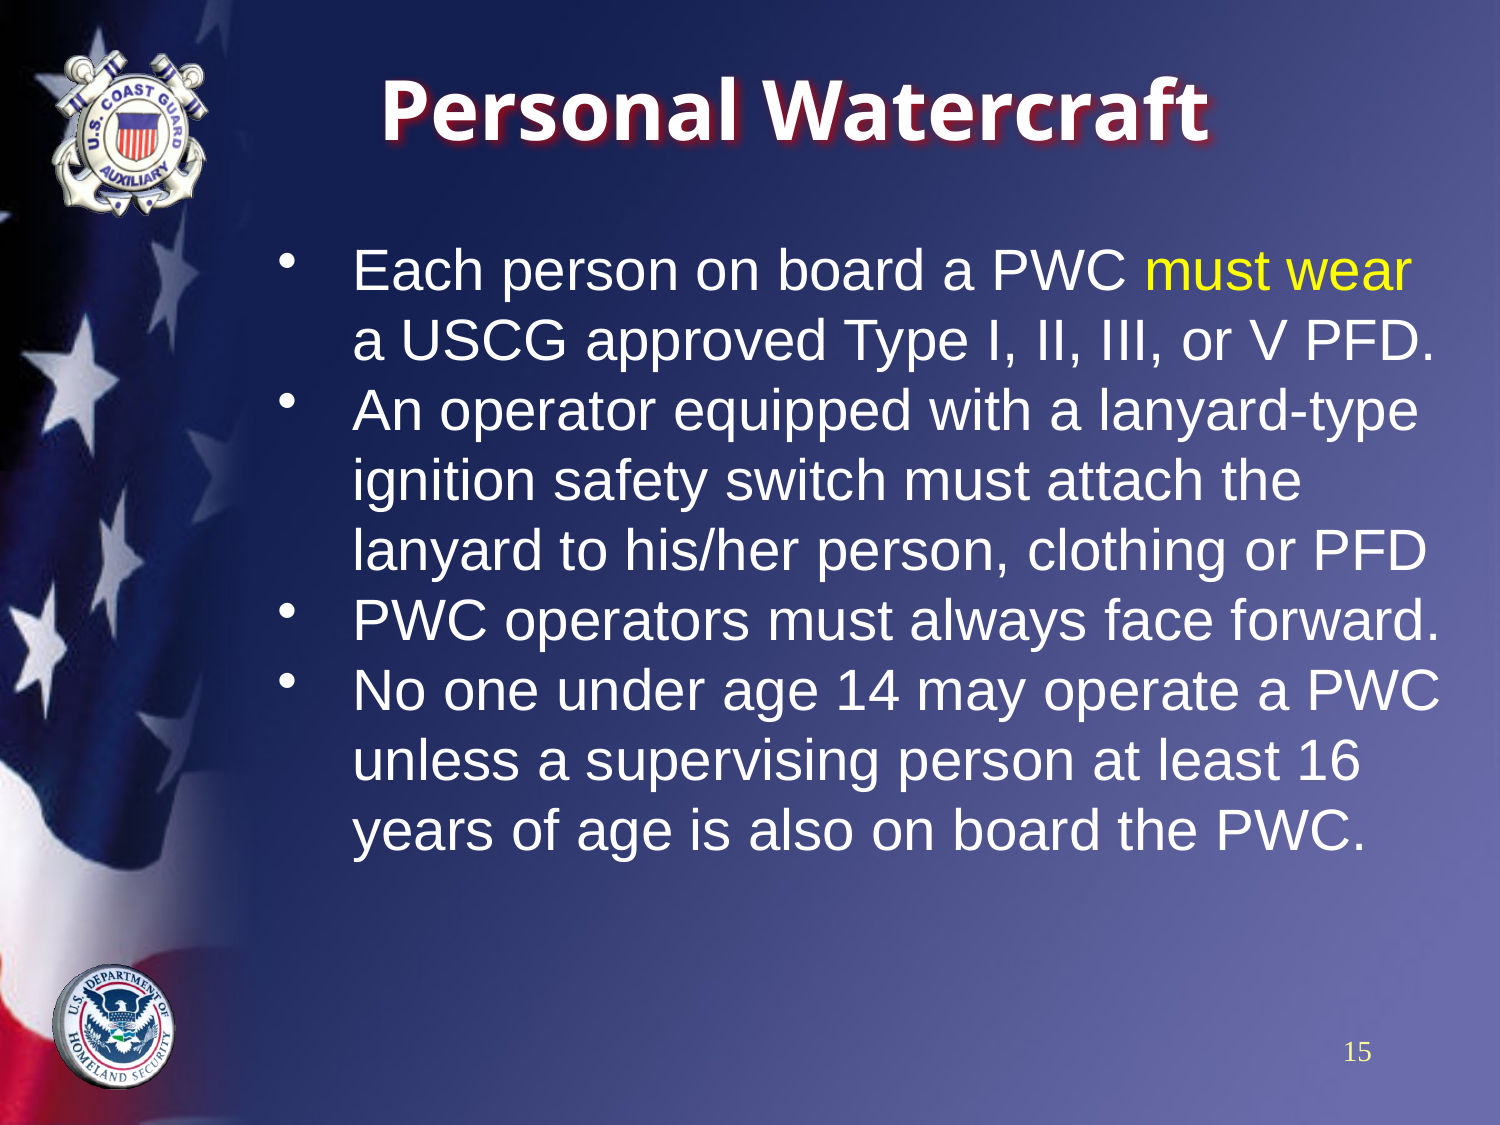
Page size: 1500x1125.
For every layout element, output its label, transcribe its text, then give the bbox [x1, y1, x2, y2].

title Personal Watercraft [137, 37, 1388, 177]
slide_number 15 [1074, 1025, 1388, 1100]
picture [0, 0, 1500, 1125]
text_box Each person on board a PWC must wear a USCG approved Type I, II, III, or V PFD. An operator equipped with a lanyard-type ignition safety switch must attach the lanyard to his/her person, clothing or PFD PWC operators must always face forward. No one under age 14 may operate a PWC unless a supervising person at least 16 years of age is also on board the PWC. [262, 224, 1463, 870]
